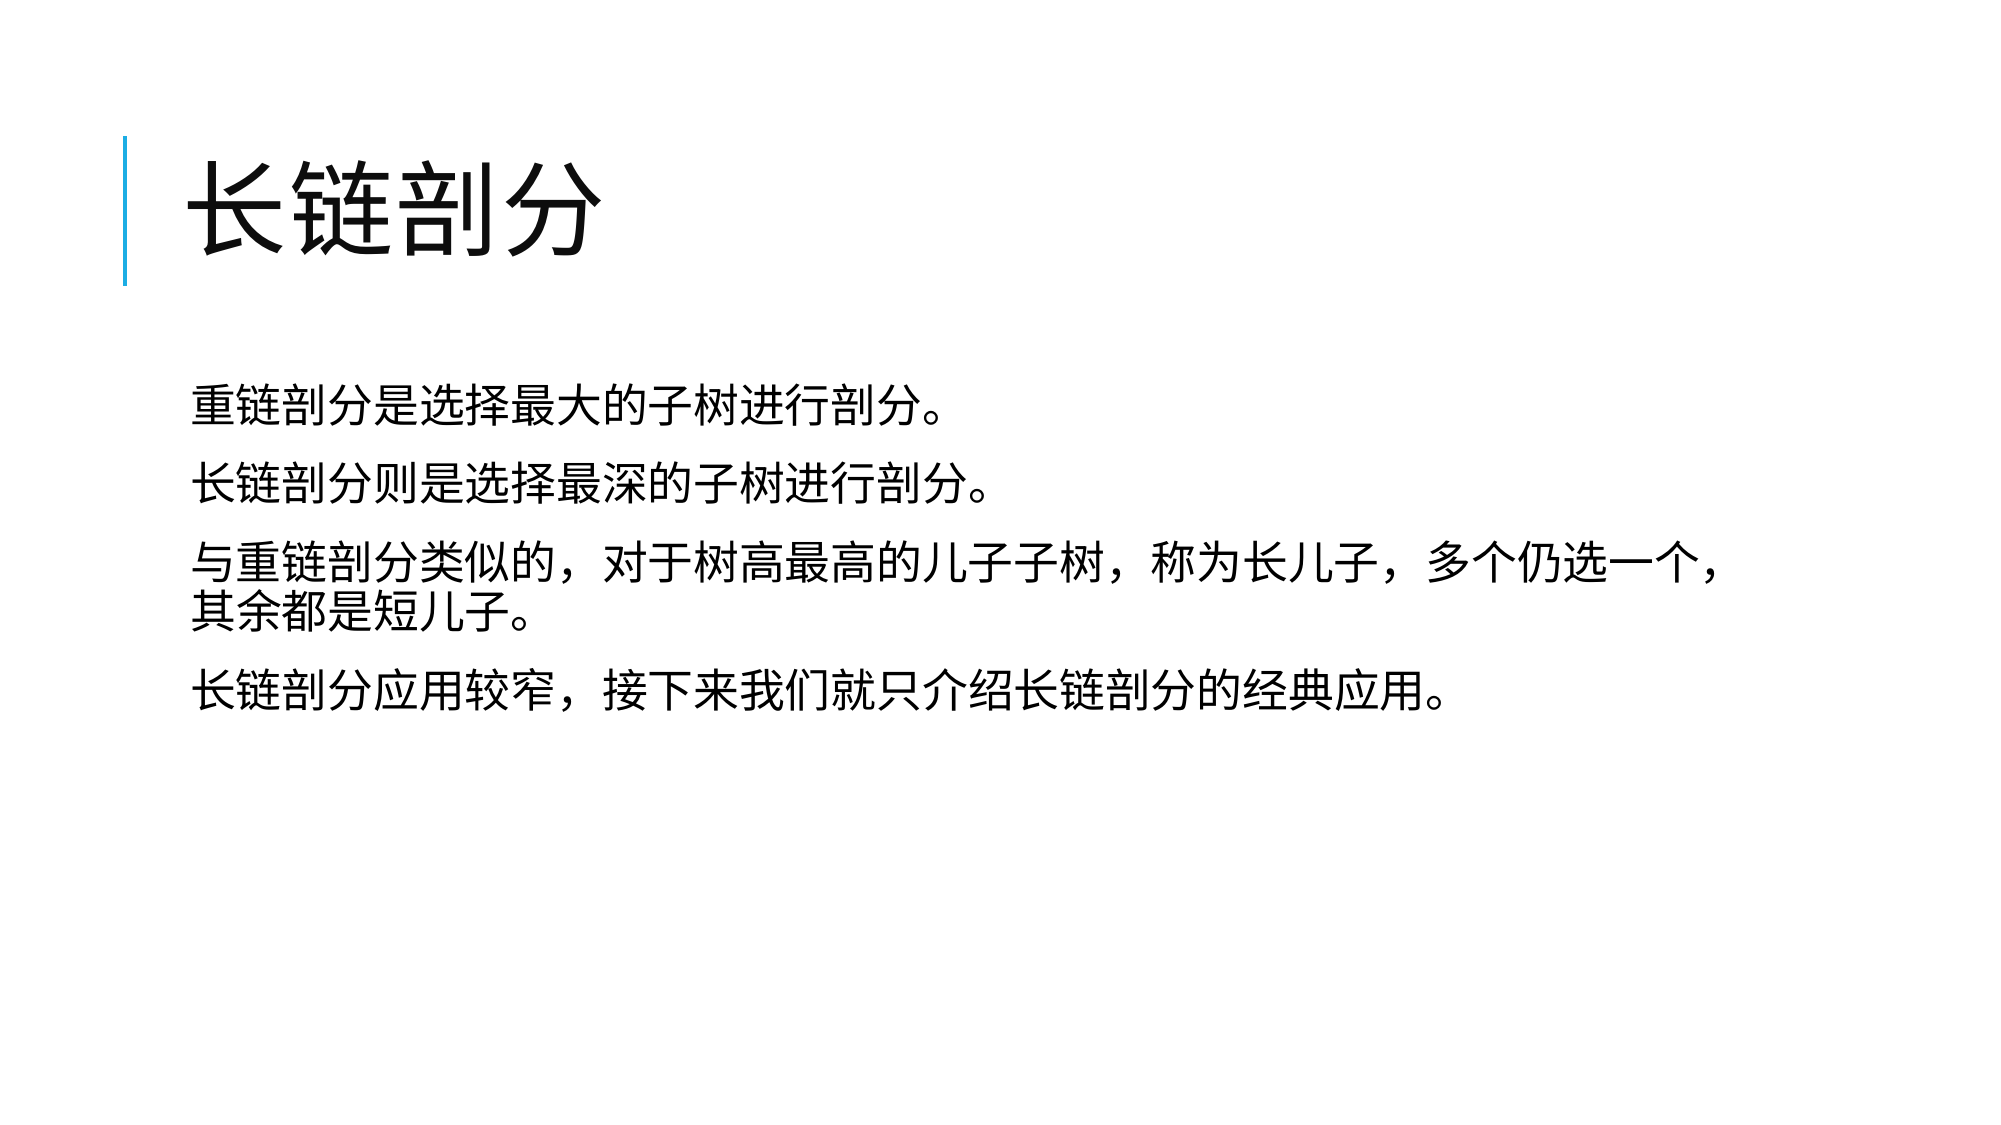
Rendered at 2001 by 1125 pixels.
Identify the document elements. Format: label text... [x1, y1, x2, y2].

list 重链剖分是选择最大的子树进行剖分。 长链剖分则是选择最深的子树进行剖分。 与重链剖分类似的，对于树高最高的儿子子树，称为长儿子，多个仍选一个，其余都是短儿子。 长链剖分应用较窄，接下来我们就只介绍长链剖分的经典应用。 [168, 375, 1763, 1035]
title 长链剖分 [168, 96, 1763, 342]
